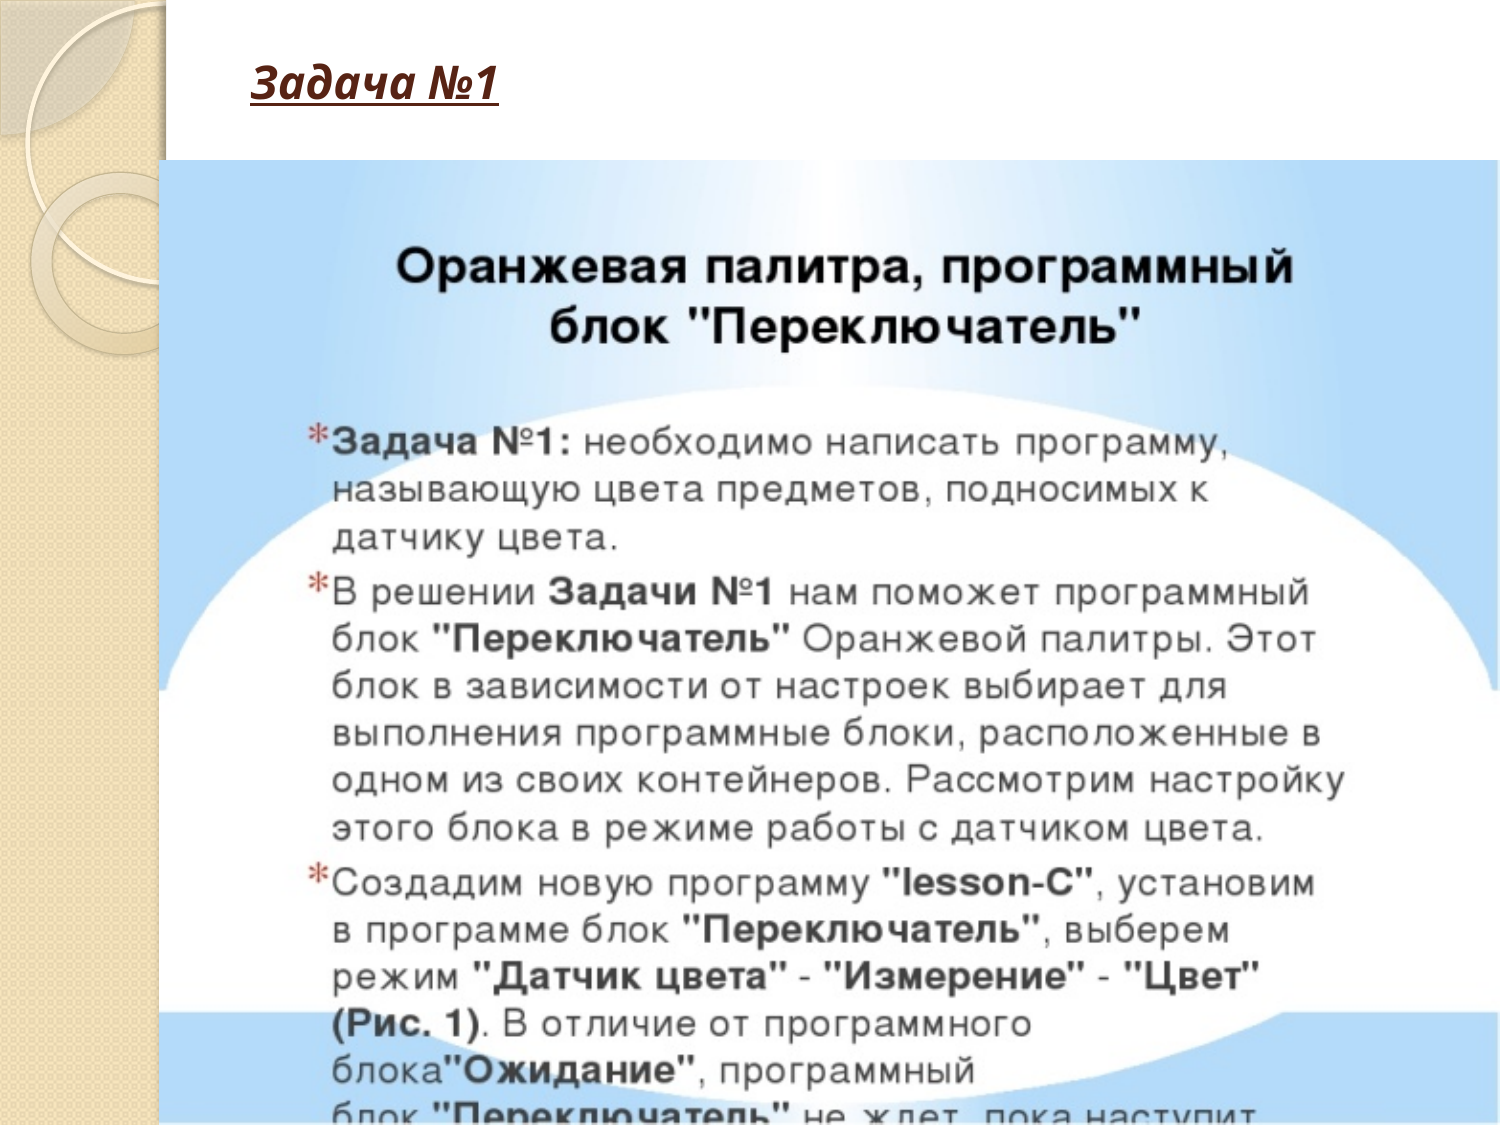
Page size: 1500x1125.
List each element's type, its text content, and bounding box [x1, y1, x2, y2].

picture [159, 160, 1500, 1125]
title Задача №1 [235, 45, 1466, 156]
